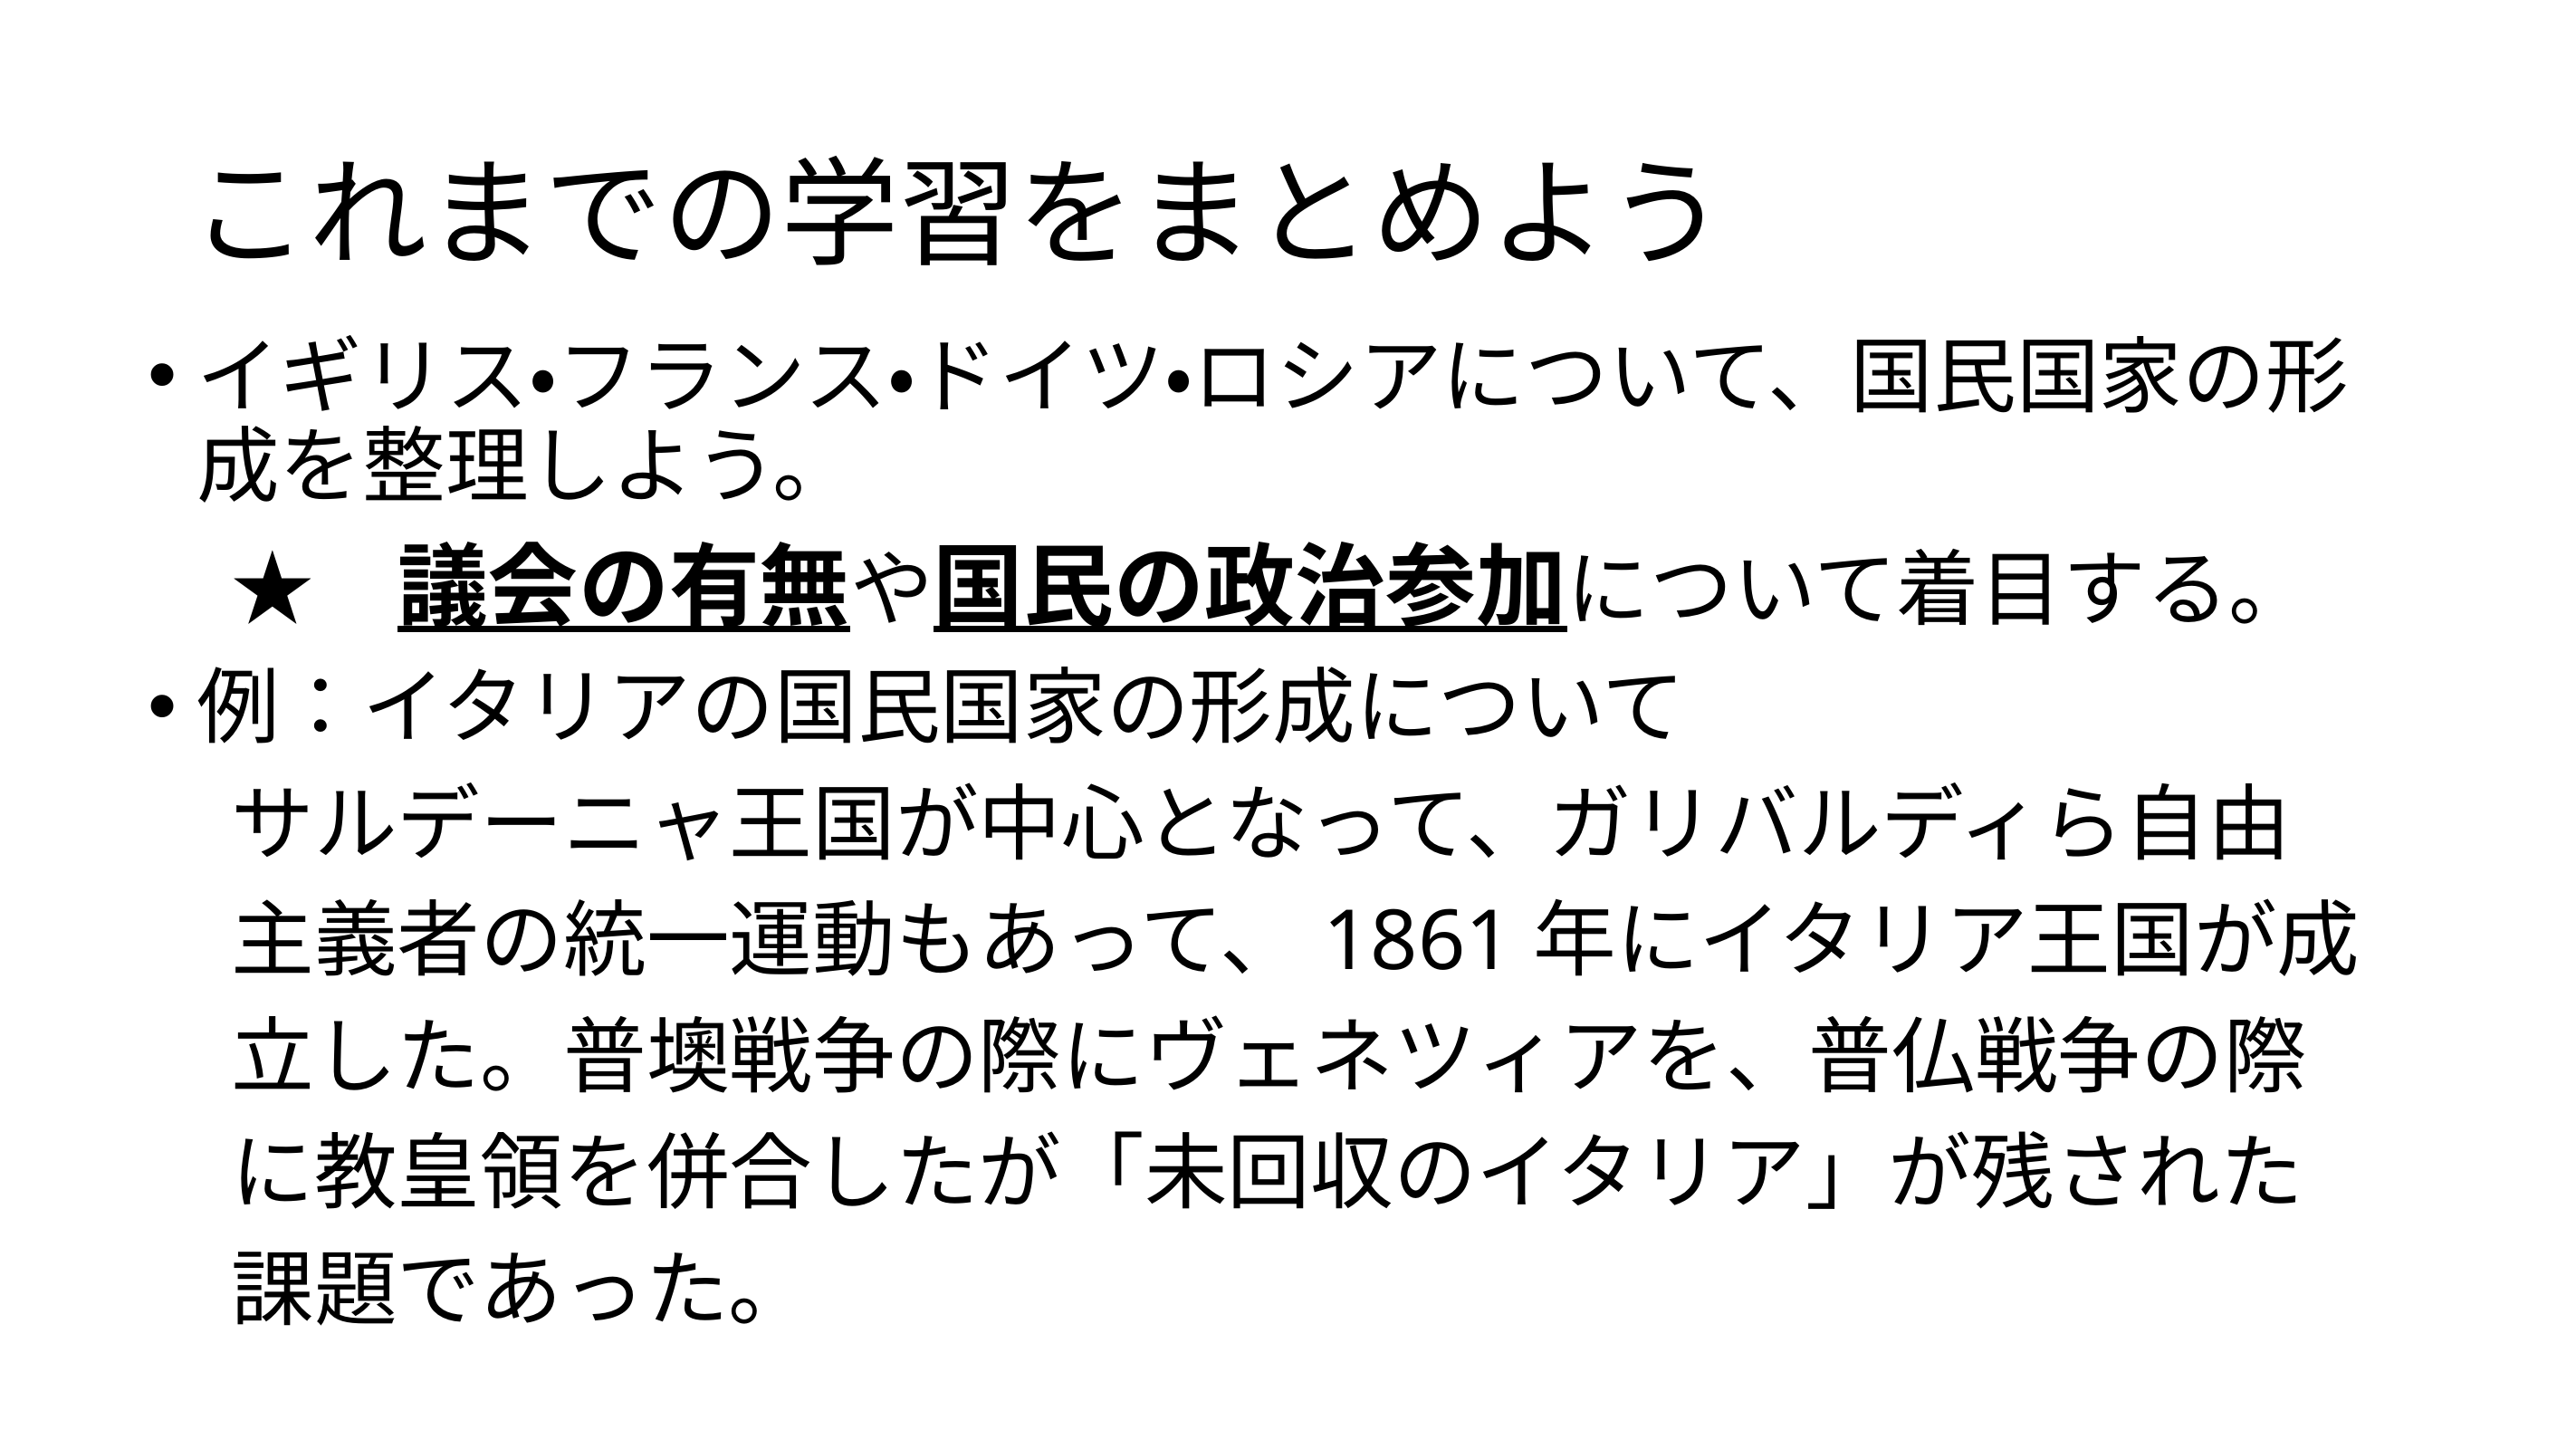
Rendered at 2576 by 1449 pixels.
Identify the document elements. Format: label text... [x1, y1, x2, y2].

title これまでの学習をまとめよう [177, 77, 2399, 327]
list イギリス・フランス・ドイツ・ロシアについて、国民国家の形成を整理しよう。 ★ 議会の有無や国民の政治参加について着目する。 例：イタリアの国民国家の形成について サルデーニャ王国が中心となって、ガリバルディら自由 主義者の統一運動もあって、1861年にイタリア王国が成 立した。普墺戦争の際にヴェネツィアを、普仏戦争の際 に教皇領を併合したが「未回収のイタリア」が残された 課題であった。 [134, 327, 2399, 1177]
